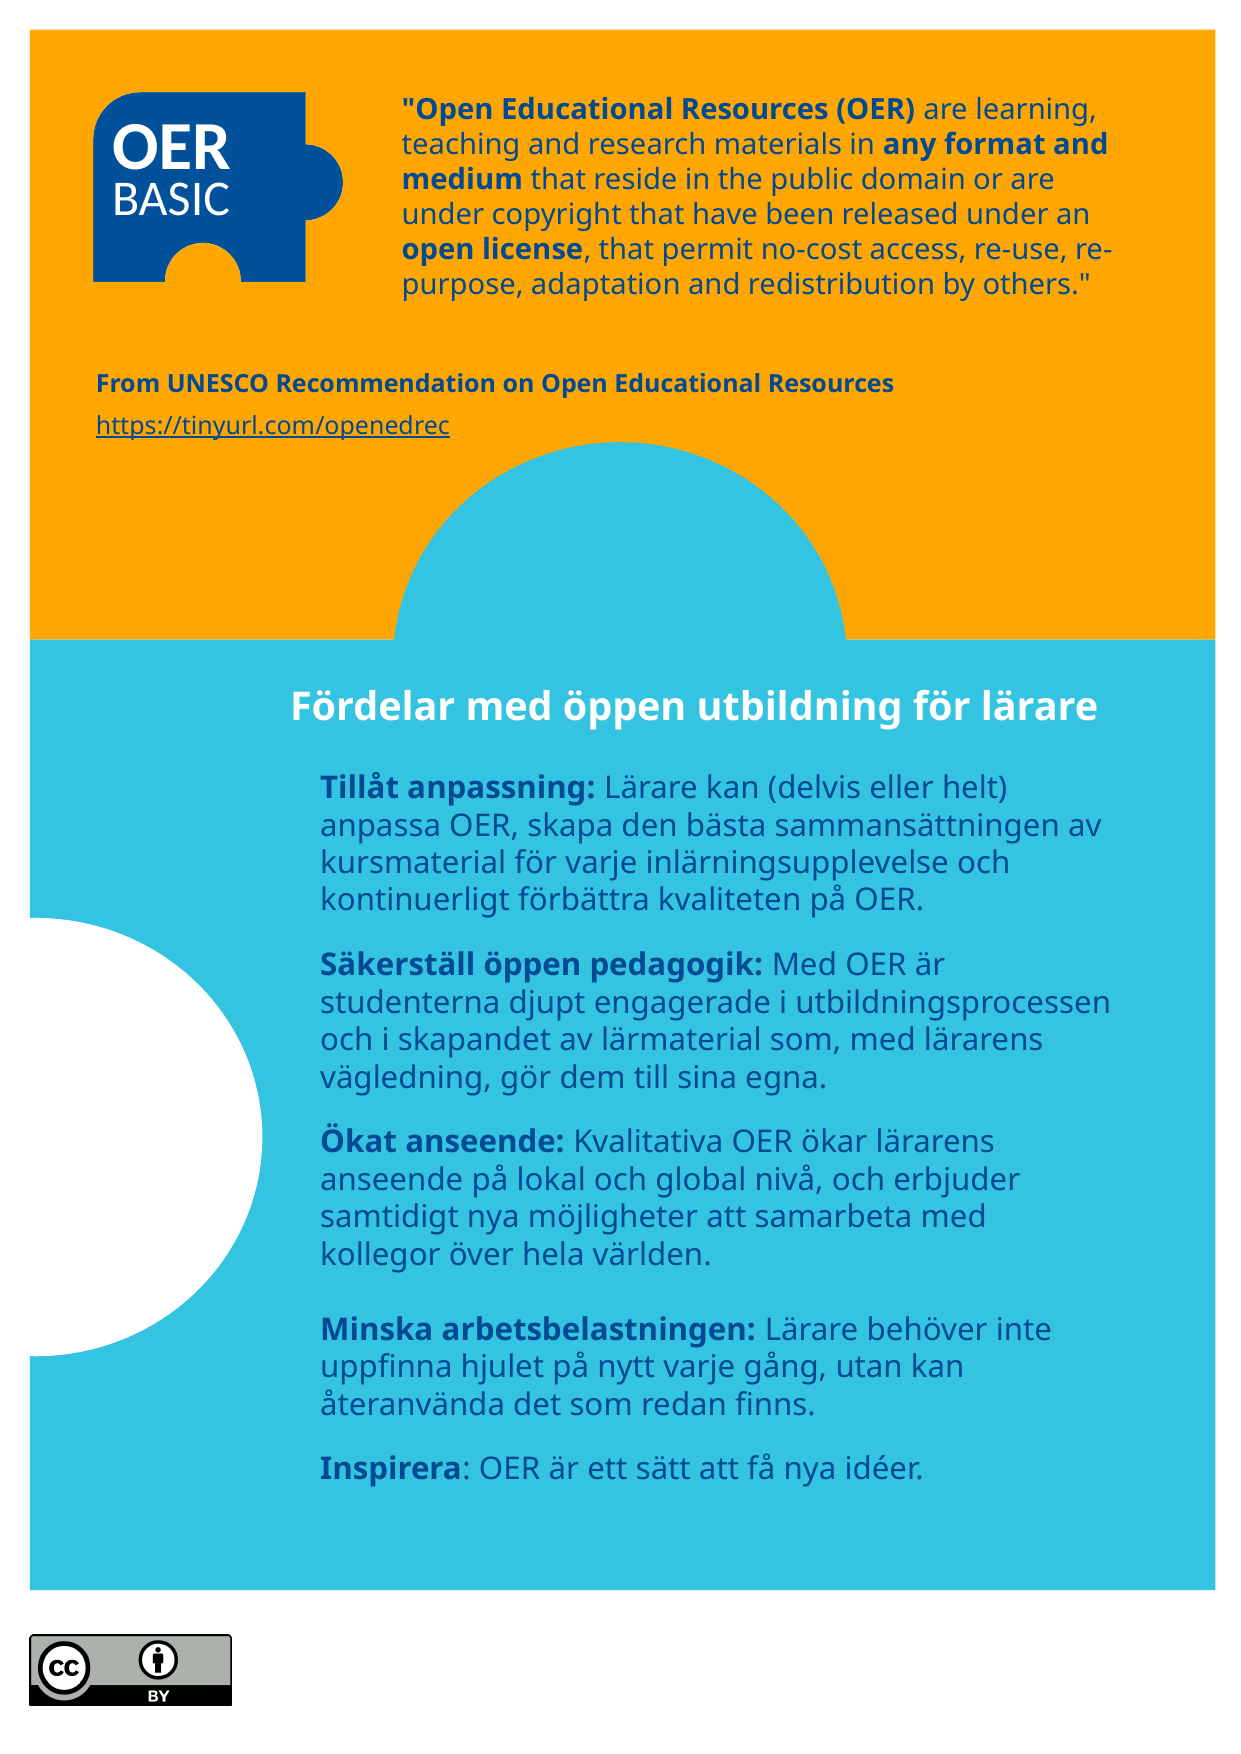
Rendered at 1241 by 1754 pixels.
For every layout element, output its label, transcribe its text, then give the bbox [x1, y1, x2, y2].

text_box [393, 453, 848, 665]
text_box Fördelar med öppen utbildning för lärare [274, 665, 1162, 796]
text_box [29, 29, 1216, 639]
picture [93, 92, 343, 282]
text_box "Open Educational Resources (OER) are learning, teaching and research materials in any format and medium that reside in the public domain or are under copyright that have been released under an open license, that permit no-cost access, re-use, re-purpose, adaptation and redistribution by others." [386, 75, 1147, 316]
text_box From UNESCO Recommendation on Open Educational Resources https://tinyurl.com/openedrec [80, 365, 1241, 453]
picture [29, 1634, 233, 1706]
text_box [0, 917, 263, 1357]
text_box Tillåt anpassning: Lärare kan (delvis eller helt) anpassa OER, skapa den bästa sammansättningen av kursmaterial för varje inlärningsupplevelse och kontinuerligt förbättra kvaliteten på OER. Säkerställ öppen pedagogik: Med OER är studenterna djupt engagerade i utbildningsprocessen och i skapandet av lärmaterial som, med lärarens vägledning, gör dem till sina egna. Ökat anseende: Kvalitativa OER ökar lärarens anseende på lokal och global nivå, och erbjuder samtidigt nya möjligheter att samarbeta med kollegor över hela världen. Minska arbetsbelastningen: Lärare behöver inte uppfinna hjulet på nytt varje gång, utan kan återanvända det som redan finns. Inspirera: OER är ett sätt att få nya idéer. [305, 796, 1131, 1537]
text_box [29, 639, 1216, 1591]
